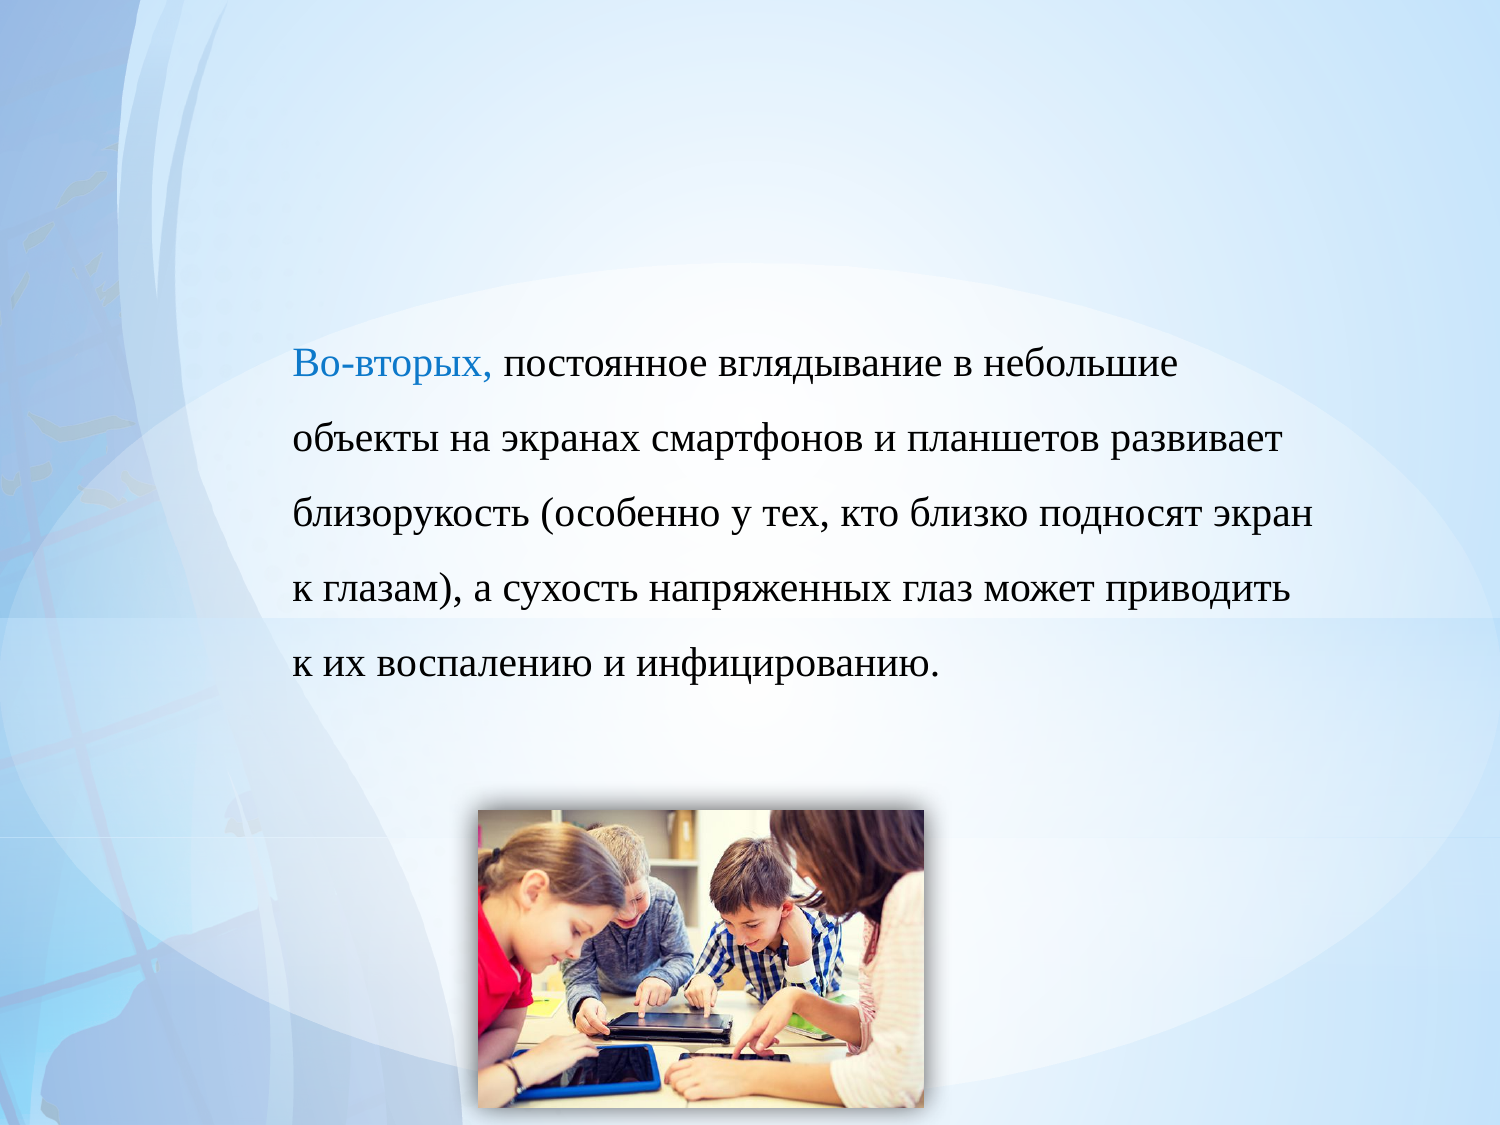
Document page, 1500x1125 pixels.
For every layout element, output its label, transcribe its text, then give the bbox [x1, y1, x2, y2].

picture [478, 810, 925, 1108]
text_box Во-вторых, постоянное вглядывание в небольшие объекты на экранах смартфонов и планшетов развивает близорукость (особенно у тех, кто близко подносят экран к глазам), а сухость напряженных глаз может приводить к их воспалению и инфицированию. [277, 302, 1335, 693]
